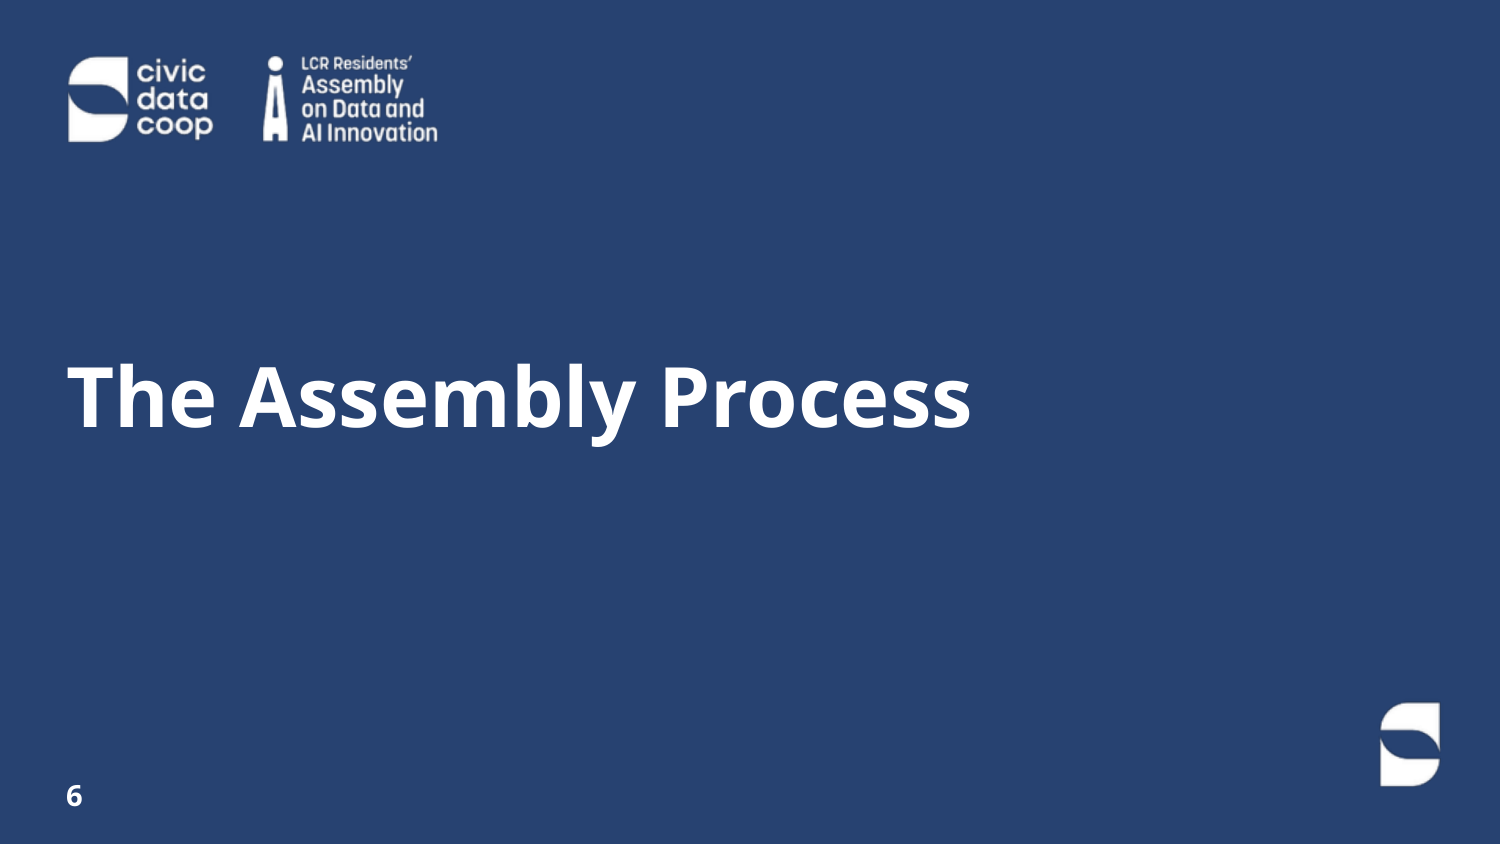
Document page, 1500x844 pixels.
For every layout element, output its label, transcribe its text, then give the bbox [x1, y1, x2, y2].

picture [260, 53, 441, 145]
picture [50, 39, 231, 160]
title The Assembly Process [51, 122, 1018, 459]
picture [1363, 685, 1458, 804]
slide_number 6 [51, 764, 142, 830]
